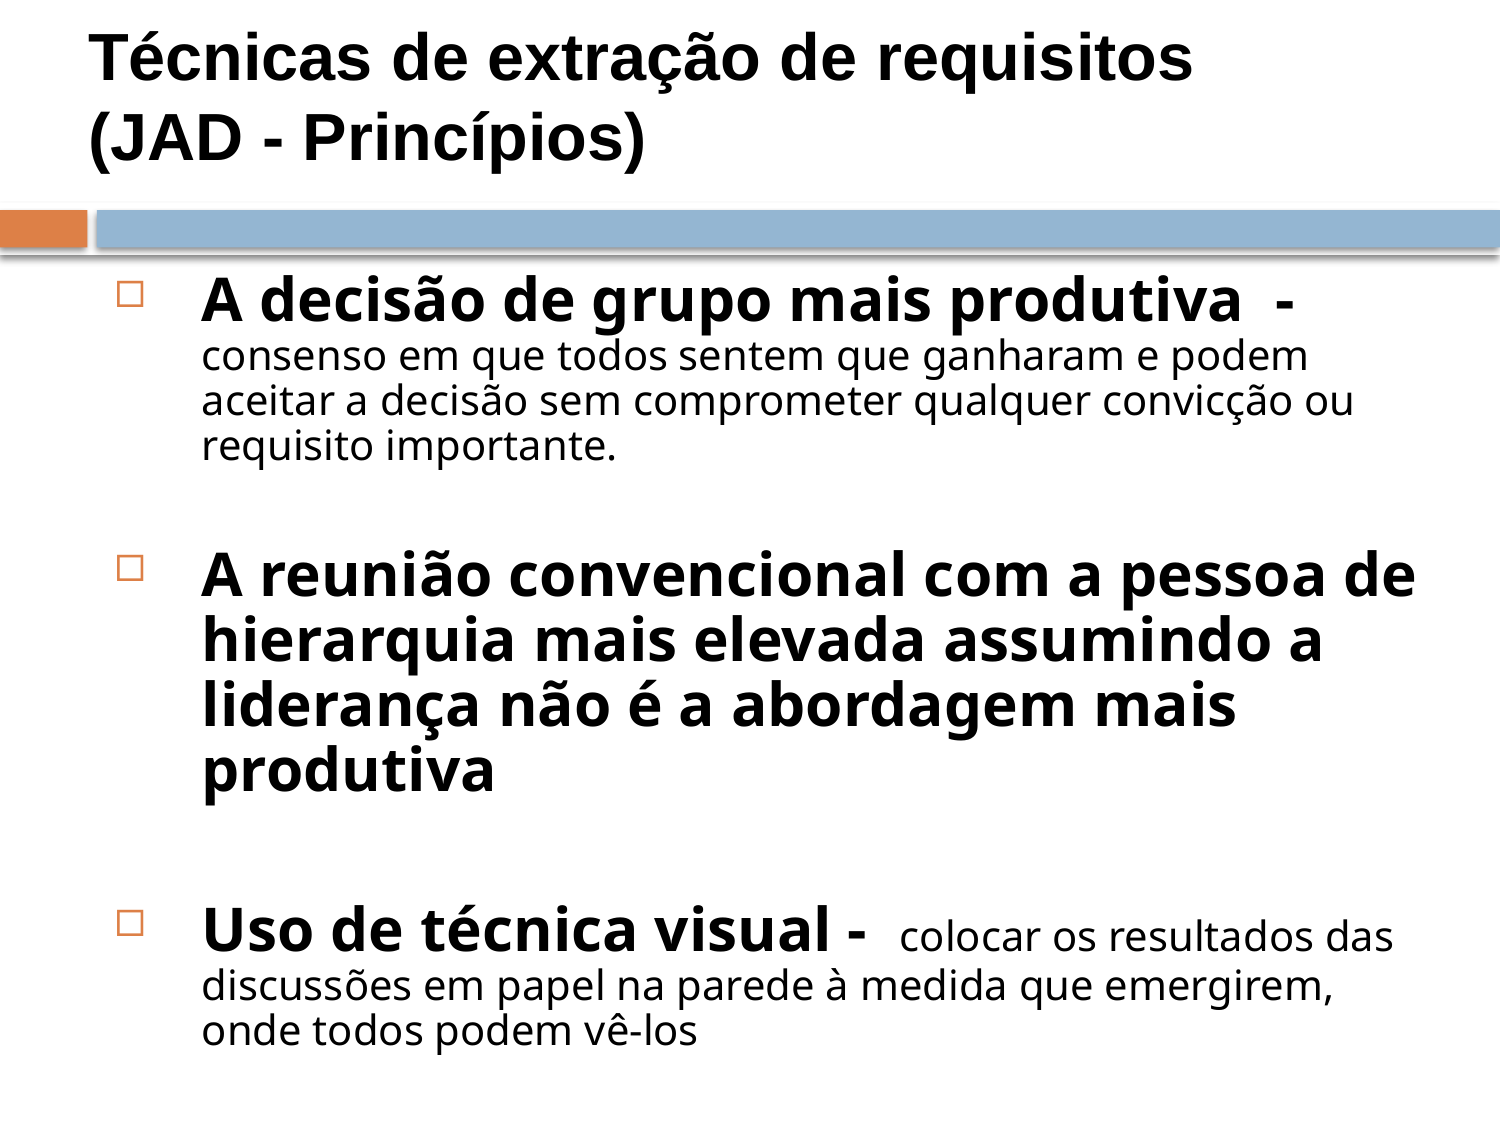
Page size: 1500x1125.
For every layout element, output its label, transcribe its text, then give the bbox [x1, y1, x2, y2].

text_box Técnicas de extração de requisitos (JAD - Princípios) [73, 54, 1349, 182]
list A decisão de grupo mais produtiva - consenso em que todos sentem que ganharam e podem aceitar a decisão sem comprometer qualquer convicção ou requisito importante. A reunião convencional com a pessoa de hierarquia mais elevada assumindo a liderança não é a abordagem mais produtiva Uso de técnica visual - colocar os resultados das discussões em papel na parede à medida que emergirem, onde todos podem vê-los [99, 262, 1438, 1000]
